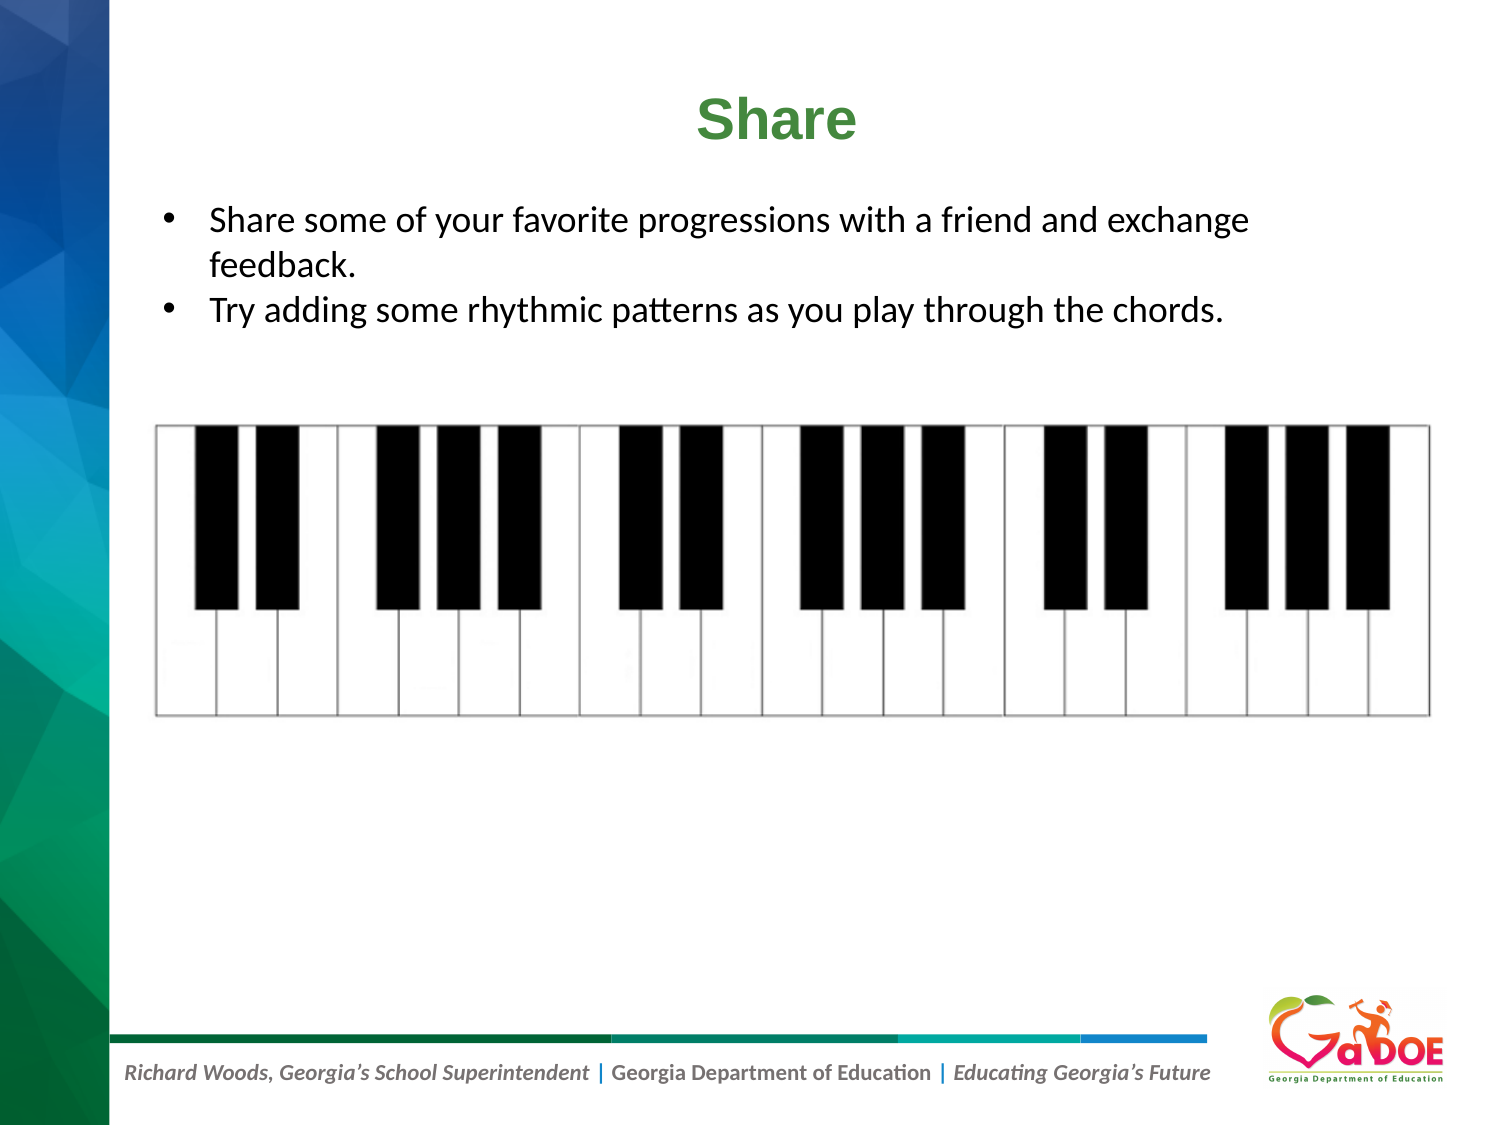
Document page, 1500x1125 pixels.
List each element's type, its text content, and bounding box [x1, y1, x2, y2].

picture [0, 0, 110, 1125]
picture [1263, 987, 1447, 1089]
title Share [393, 53, 1162, 187]
text_box Share some of your favorite progressions with a friend and exchange feedback. Try adding some rhythmic patterns as you play through the chords. [147, 187, 1399, 383]
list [147, 421, 1440, 730]
